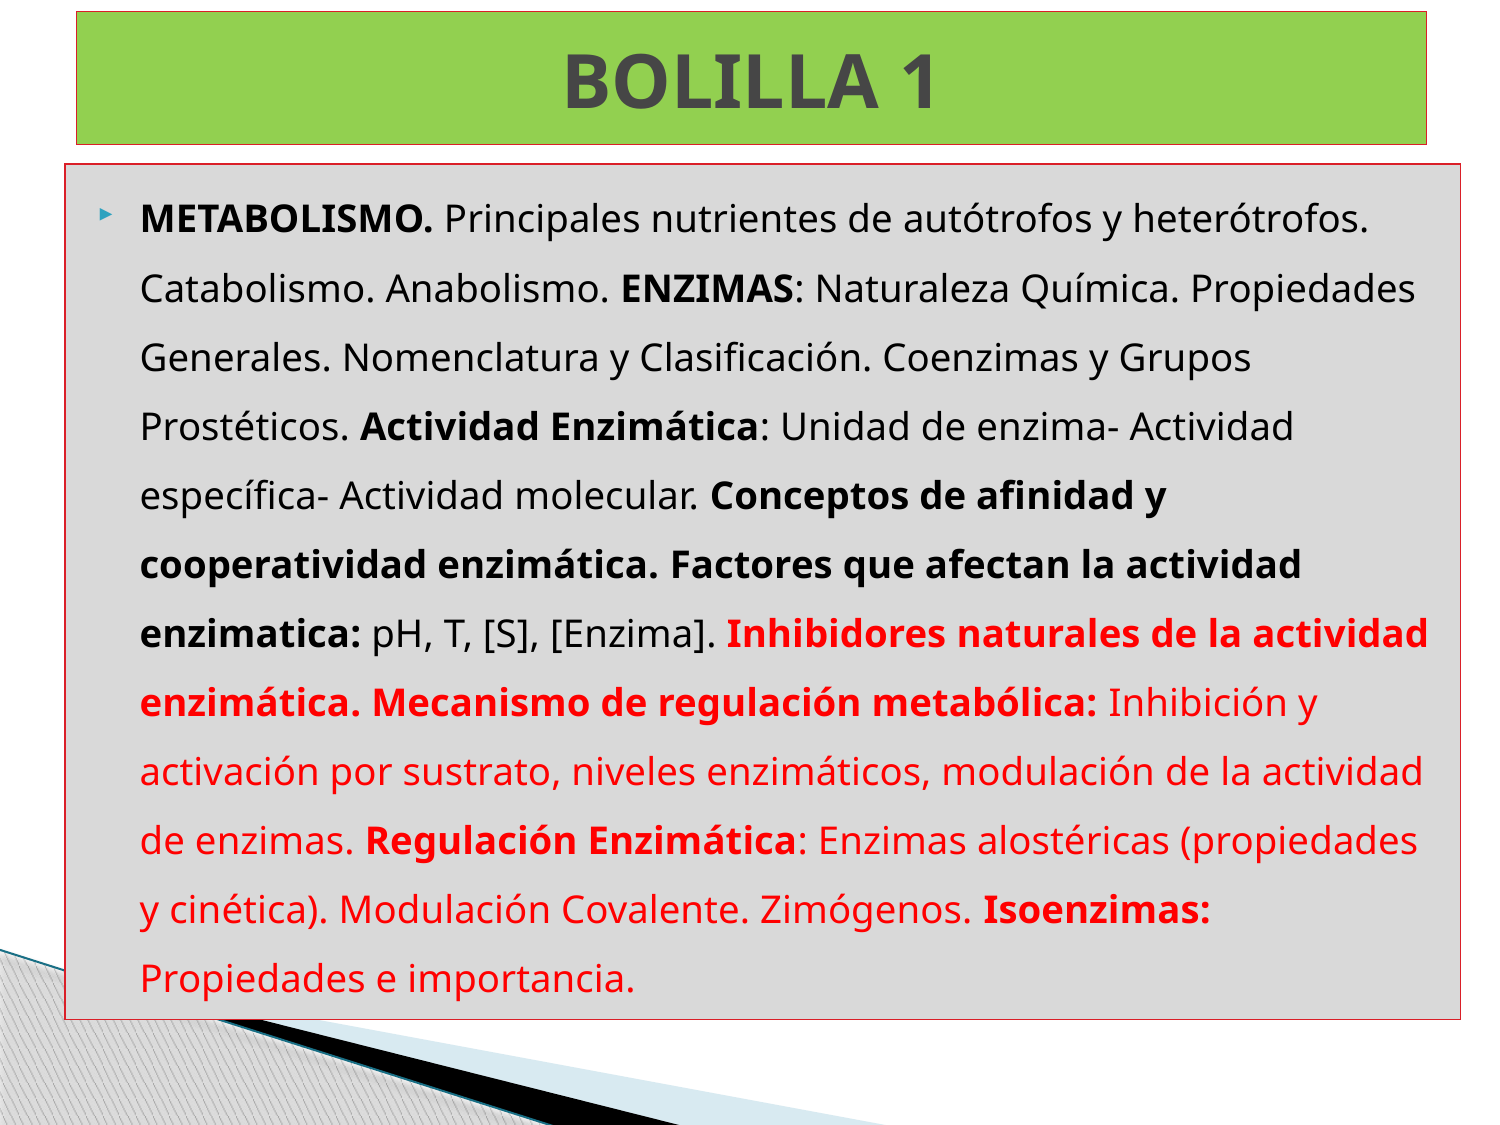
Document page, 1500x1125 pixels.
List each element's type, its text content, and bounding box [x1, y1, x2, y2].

title BOLILLA 1 [76, 11, 1427, 145]
list METABOLISMO. Principales nutrientes de autótrofos y heterótrofos. Catabolismo. Anabolismo. ENZIMAS: Naturaleza Química. Propiedades Generales. Nomenclatura y Clasificación. Coenzimas y Grupos Prostéticos. Actividad Enzimática: Unidad de enzima- Actividad específica- Actividad molecular. Conceptos de afinidad y cooperatividad enzimática. Factores que afectan la actividad enzimatica: pH, T, [S], [Enzima]. Inhibidores naturales de la actividad enzimática. Mecanismo de regulación metabólica: Inhibición y activación por sustrato, niveles enzimáticos, modulación de la actividad de enzimas. Regulación Enzimática: Enzimas alostéricas (propiedades y cinética). Modulación Covalente. Zimógenos. Isoenzimas: Propiedades e importancia. [64, 163, 1461, 1020]
